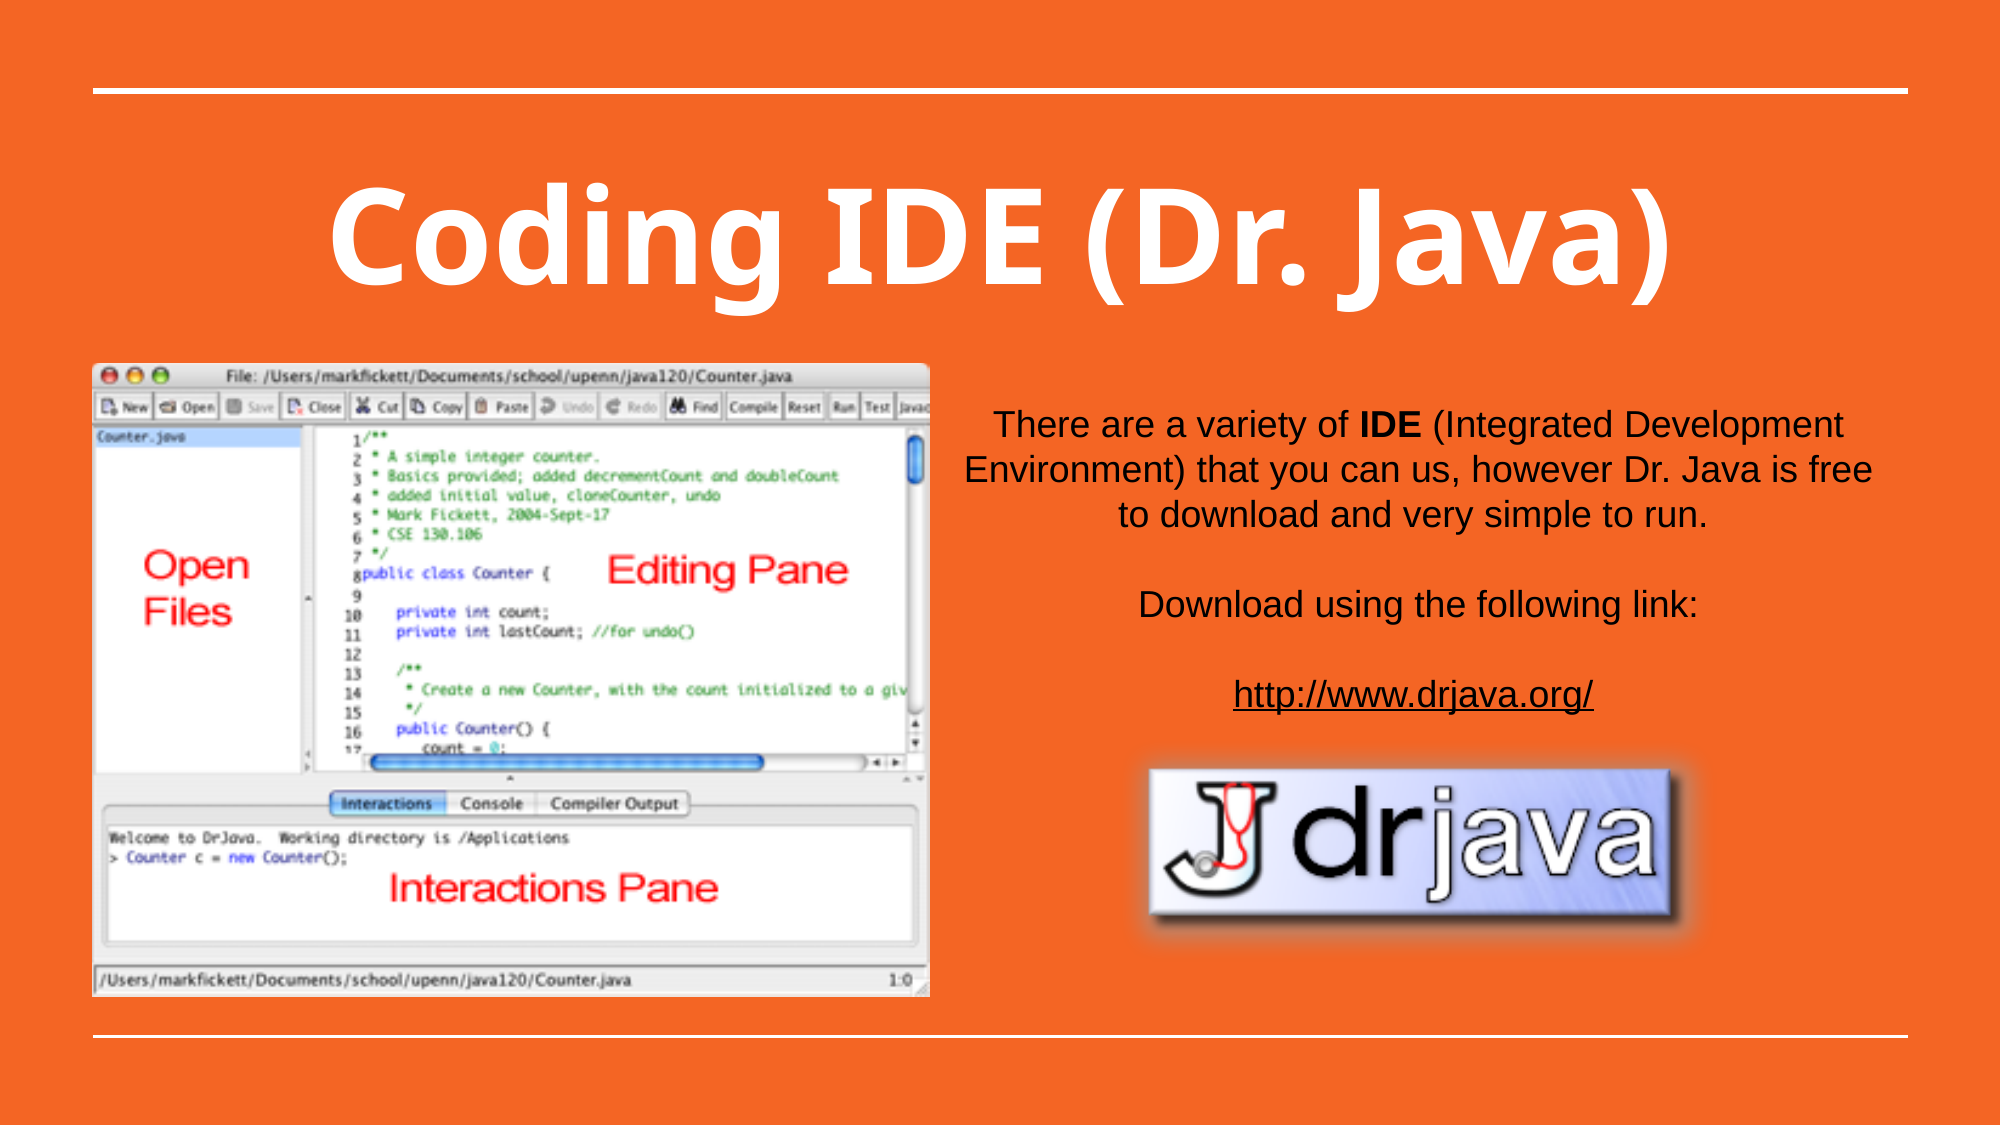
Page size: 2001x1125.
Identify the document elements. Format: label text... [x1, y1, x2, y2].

text_box There are a variety of IDE (Integrated Development Environment) that you can us, however Dr. Java is free to download and very simple to run. Download using the following link: http://www.drjava.org/ [946, 392, 1892, 813]
title Coding IDE (Dr. Java) [92, 98, 1908, 364]
picture [1120, 740, 1717, 962]
picture [92, 363, 931, 998]
